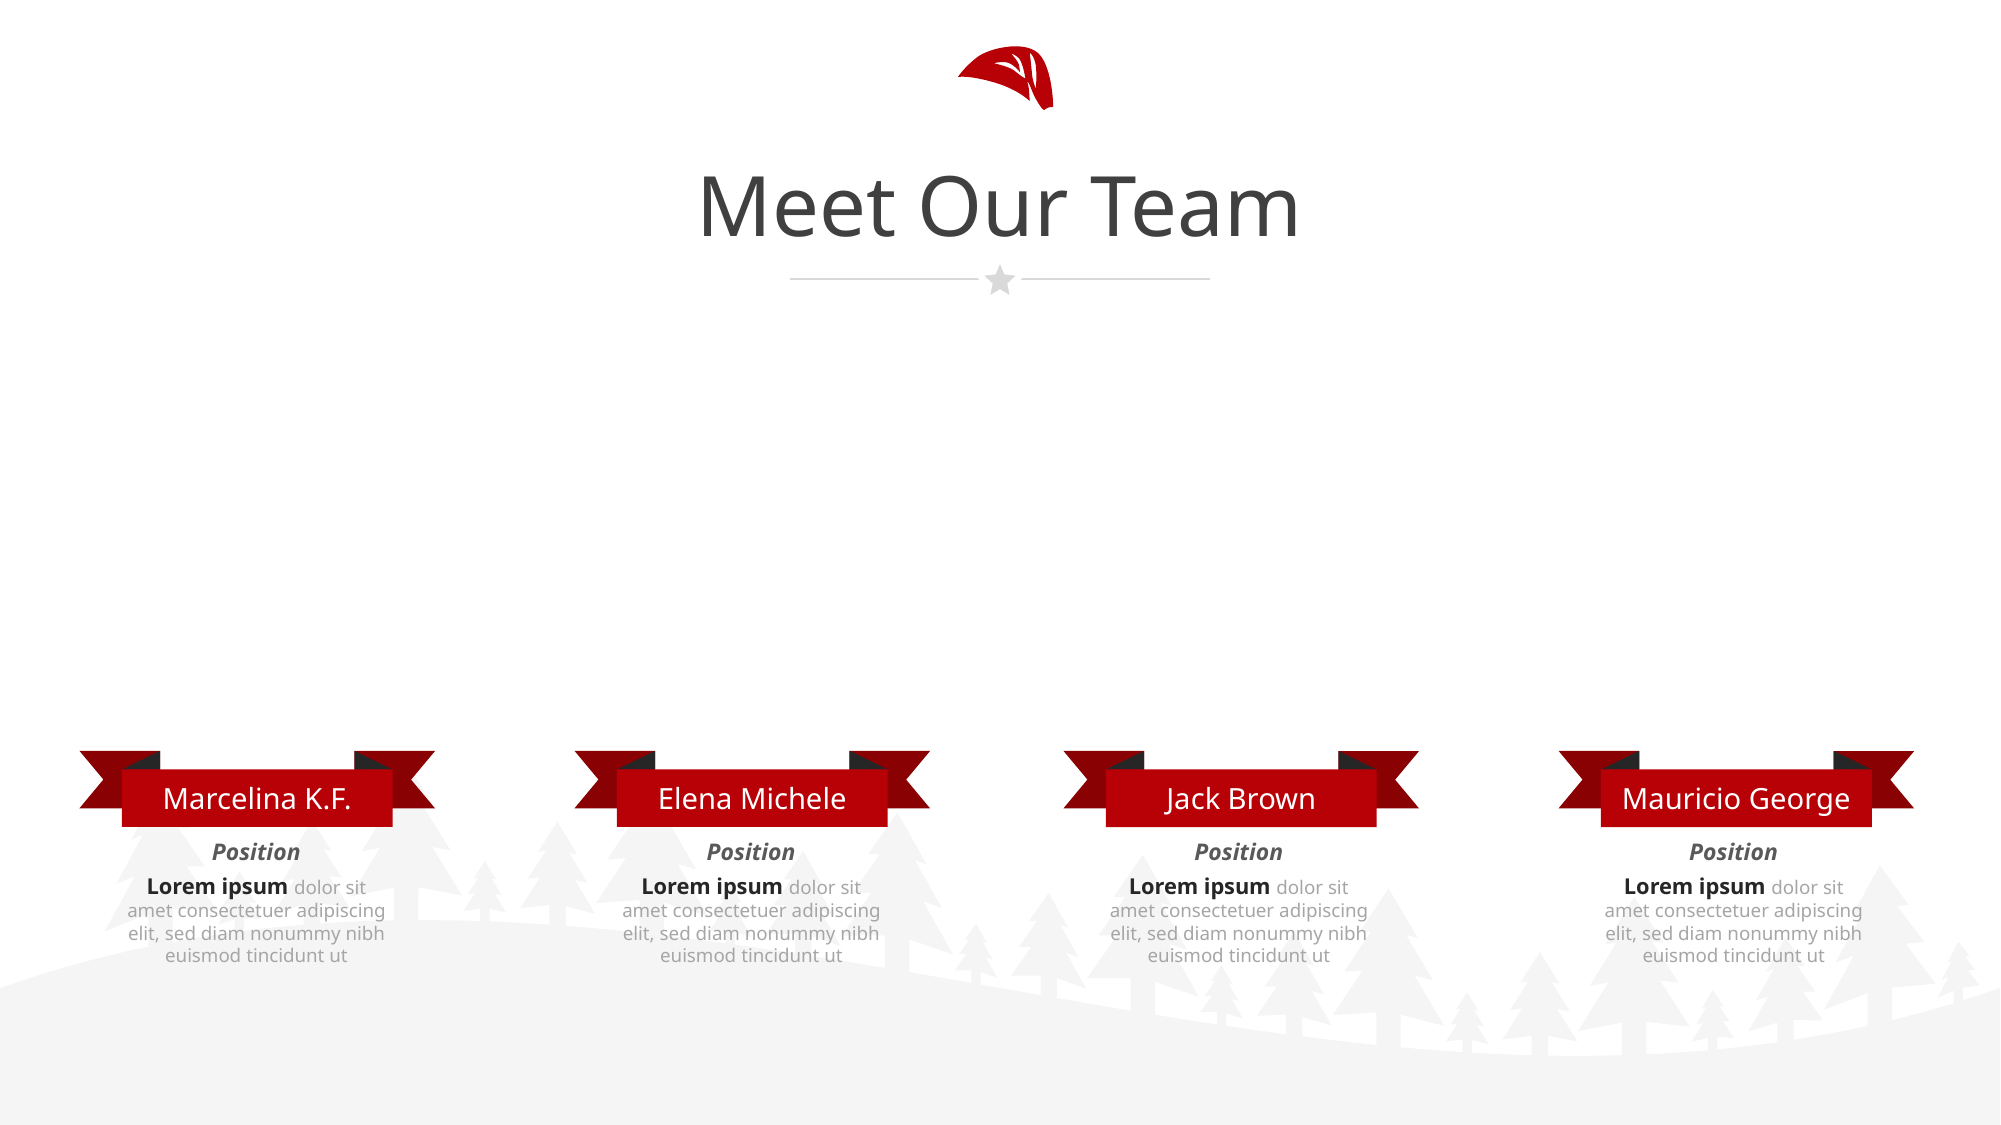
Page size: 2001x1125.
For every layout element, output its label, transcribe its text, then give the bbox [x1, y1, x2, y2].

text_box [1063, 784, 1420, 828]
text_box Lorem ipsum dolor sit amet consectetuer adipiscing elit, sed diam nonummy nibh euismod tincidunt ut [109, 865, 404, 974]
text_box Position [691, 830, 811, 865]
picture [563, 355, 936, 784]
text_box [1558, 784, 1915, 828]
text_box Lorem ipsum dolor sit amet consectetuer adipiscing elit, sed diam nonummy nibh euismod tincidunt ut [1091, 865, 1386, 974]
text_box Position [1674, 830, 1793, 865]
title Meet Our Team [137, 156, 1863, 273]
picture [69, 355, 443, 784]
picture [1056, 355, 1430, 784]
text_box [79, 784, 436, 828]
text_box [574, 784, 931, 828]
text_box Position [1179, 830, 1298, 865]
picture [1550, 355, 1923, 784]
text_box Lorem ipsum dolor sit amet consectetuer adipiscing elit, sed diam nonummy nibh euismod tincidunt ut [603, 865, 899, 974]
text_box Lorem ipsum dolor sit amet consectetuer adipiscing elit, sed diam nonummy nibh euismod tincidunt ut [1586, 865, 1881, 974]
text_box Position [197, 830, 316, 865]
